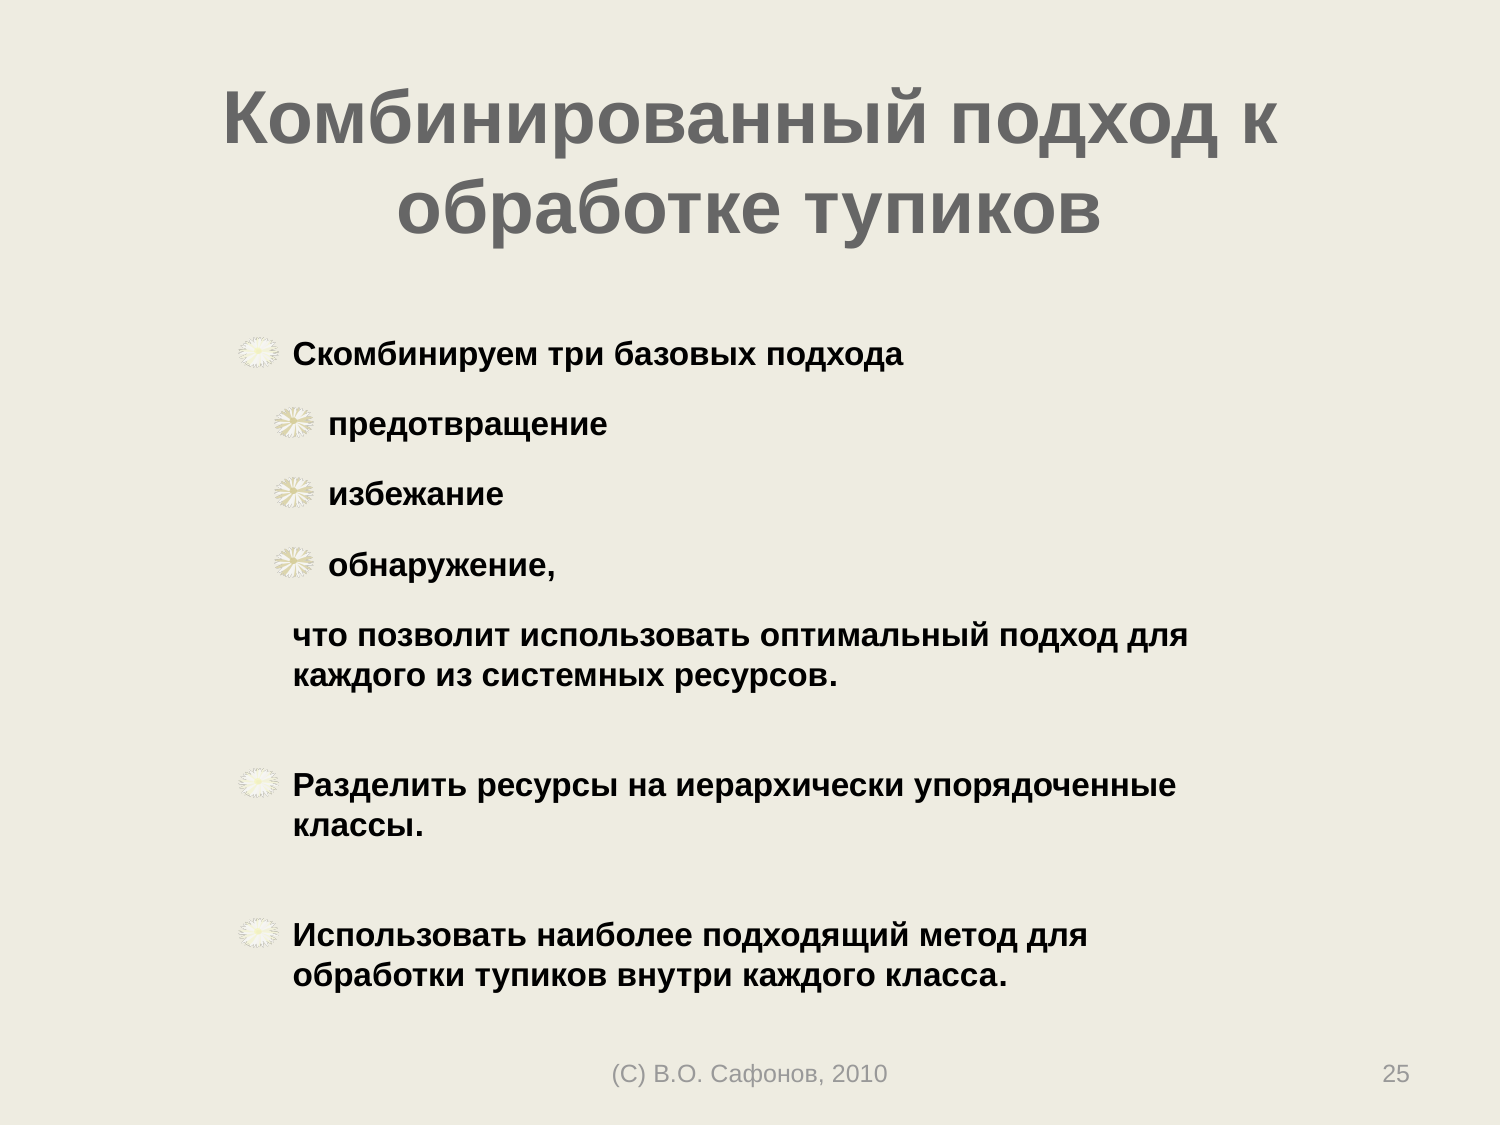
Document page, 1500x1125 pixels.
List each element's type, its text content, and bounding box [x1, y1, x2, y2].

picture [238, 768, 279, 798]
title Комбинированный подход к обработке тупиков [74, 49, 1426, 268]
picture [238, 337, 279, 368]
picture [274, 547, 314, 578]
picture [274, 407, 314, 438]
text_box (C) В.О. Сафонов, 2010 [512, 1042, 988, 1103]
picture [238, 918, 279, 948]
list Скомбинируем три базовых подхода предотвращение избежание обнаружение, что позволит использовать оптимальный подход для каждого из системных ресурсов. Разделить ресурсы на иерархически упорядоченные классы. Использовать наиболее подходящий метод для обработки тупиков внутри каждого класса. [223, 324, 1276, 1005]
text_box 25 [1074, 1042, 1425, 1103]
picture [274, 477, 314, 508]
